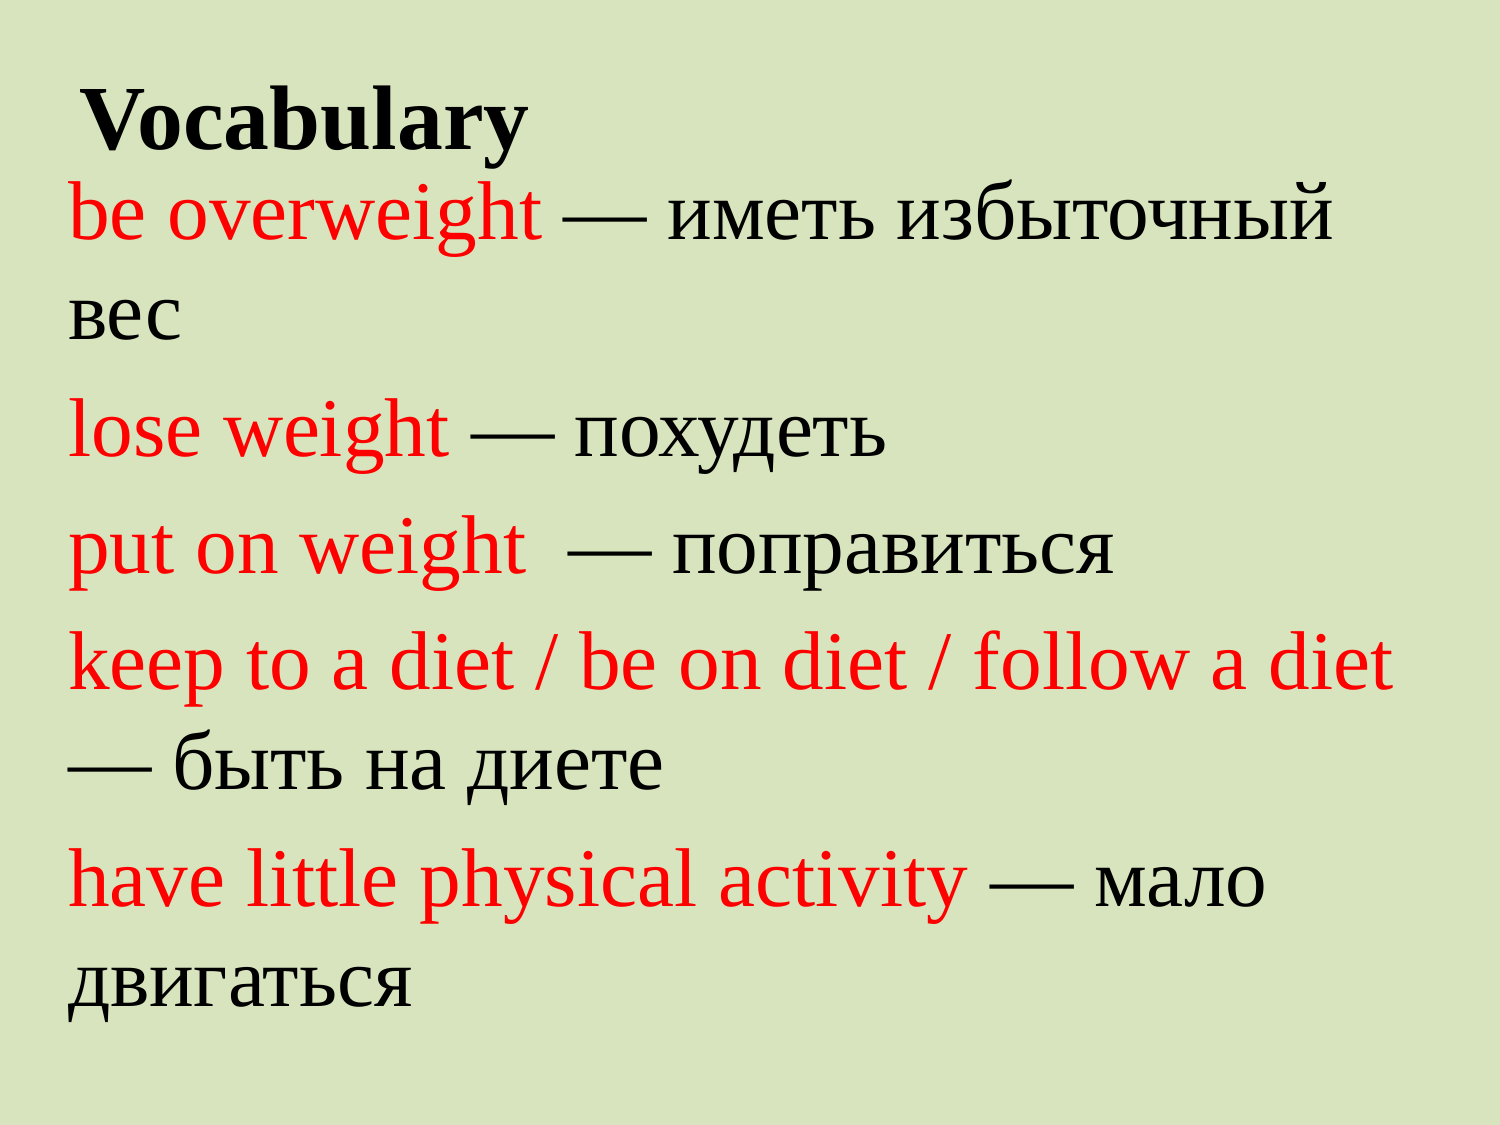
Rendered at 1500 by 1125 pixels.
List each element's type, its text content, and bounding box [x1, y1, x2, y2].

text_box Vocabulary [41, 19, 569, 207]
subtitle be overweight — иметь избыточный вес lose weight — похудеть put on weight — поправиться keep to a diet / be on diet / follow a diet — быть на диете have little physical activity — мало двигаться [53, 149, 1471, 1035]
